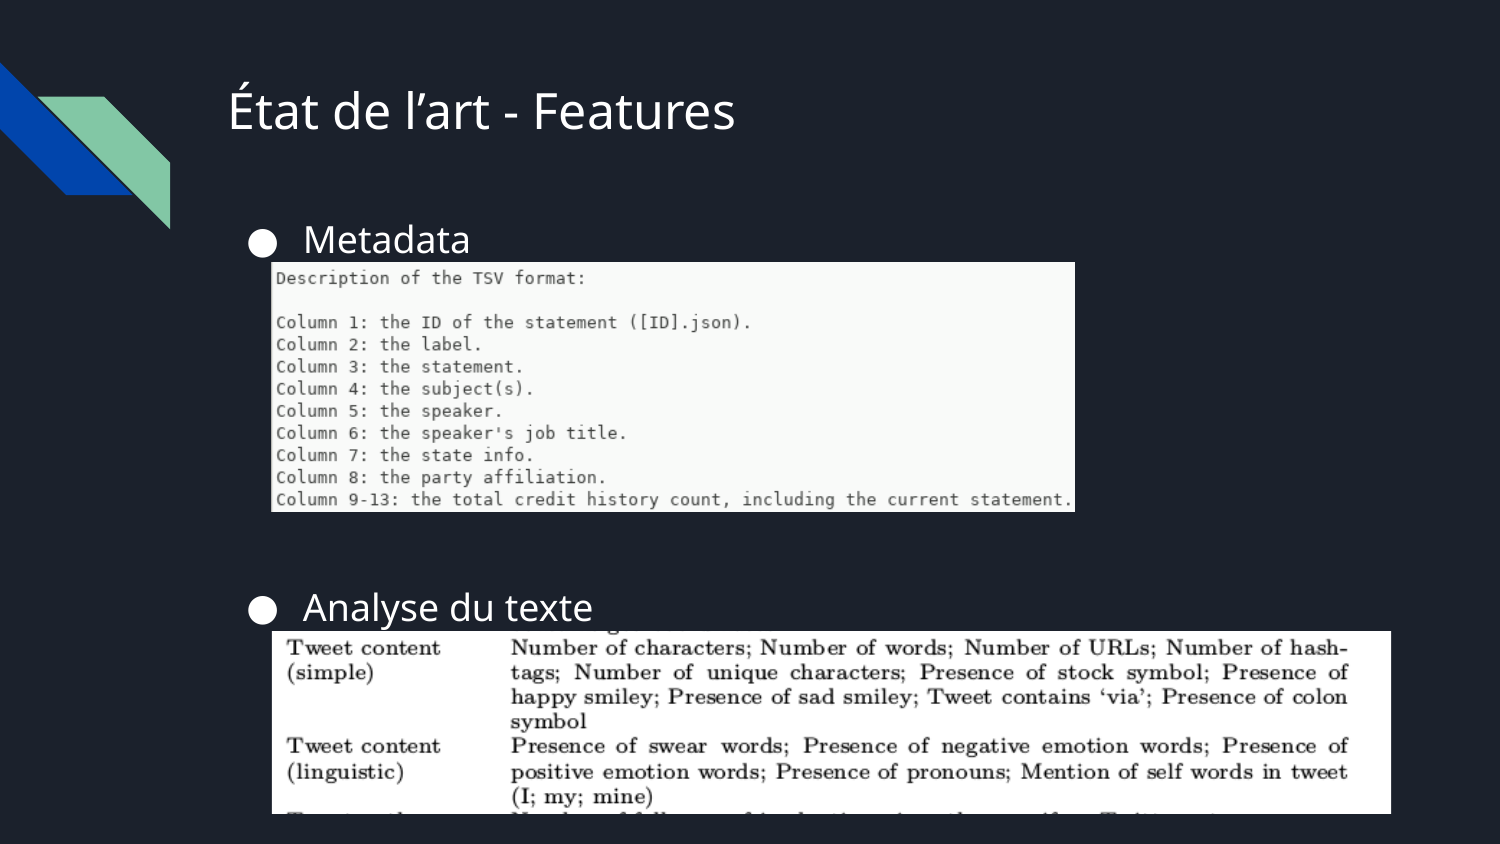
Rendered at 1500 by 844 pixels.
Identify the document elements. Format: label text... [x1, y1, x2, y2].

title État de l’art - Features [212, 64, 1368, 194]
picture [271, 630, 1392, 814]
list Metadata Analyse du texte [212, 194, 1368, 673]
picture [271, 261, 1075, 512]
